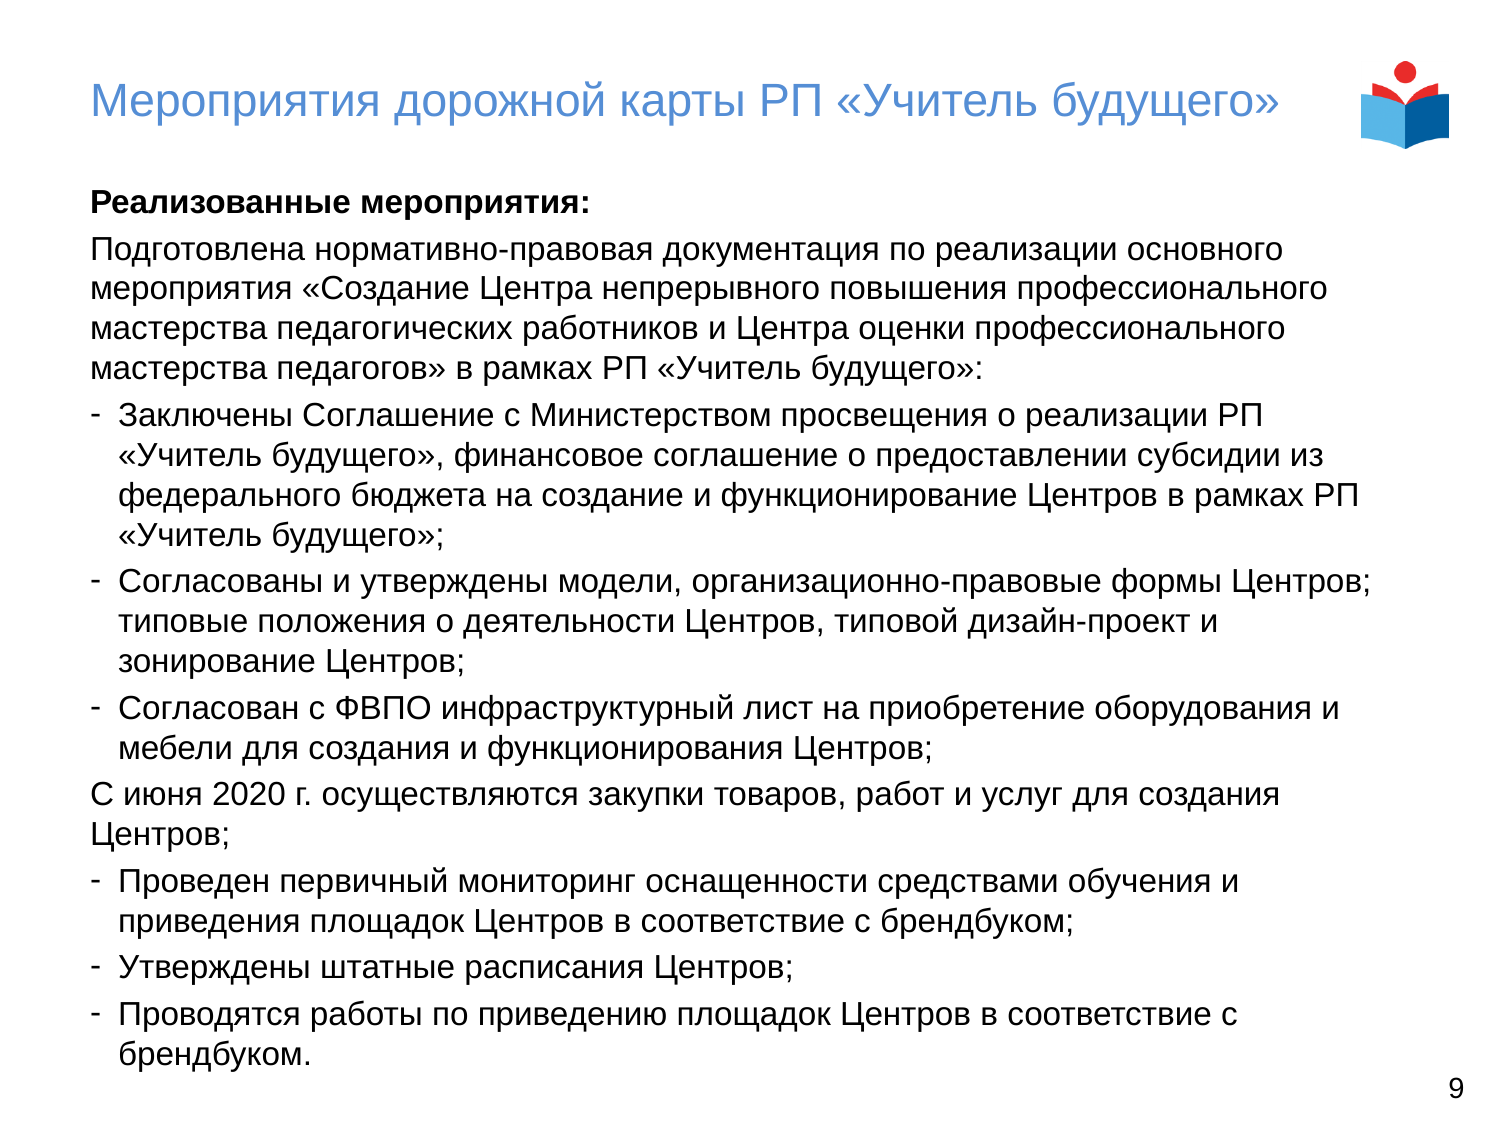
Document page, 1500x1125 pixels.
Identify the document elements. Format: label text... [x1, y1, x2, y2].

list Реализованные мероприятия: Подготовлена нормативно-правовая документация по реализации основного мероприятия «Создание Центра непрерывного повышения профессионального мастерства педагогических работников и Центра оценки профессионального мастерства педагогов» в рамках РП «Учитель будущего»: Заключены Соглашение с Министерством просвещения о реализации РП «Учитель будущего», финансовое соглашение о предоставлении субсидии из федерального бюджета на создание и функционирование Центров в рамках РП «Учитель будущего»; Согласованы и утверждены модели, организационно-правовые формы Центров; типовые положения о деятельности Центров, типовой дизайн-проект и зонирование Центров; Согласован с ФВПО инфраструктурный лист на приобретение оборудования и мебели для создания и функционирования Центров; С июня 2020 г. осуществляются закупки товаров, работ и услуг для создания Центров; Проведен первичный мониторинг оснащенности средствами обучения и приведения площадок Центров в соответствие с брендбуком; Утверждены штатные расписания Центров; Проводятся работы по приведению площадок Центров в соответствие с брендбуком. [75, 172, 1425, 1047]
picture [1361, 61, 1449, 149]
title Мероприятия дорожной карты РП «Учитель будущего» [75, 45, 1327, 152]
